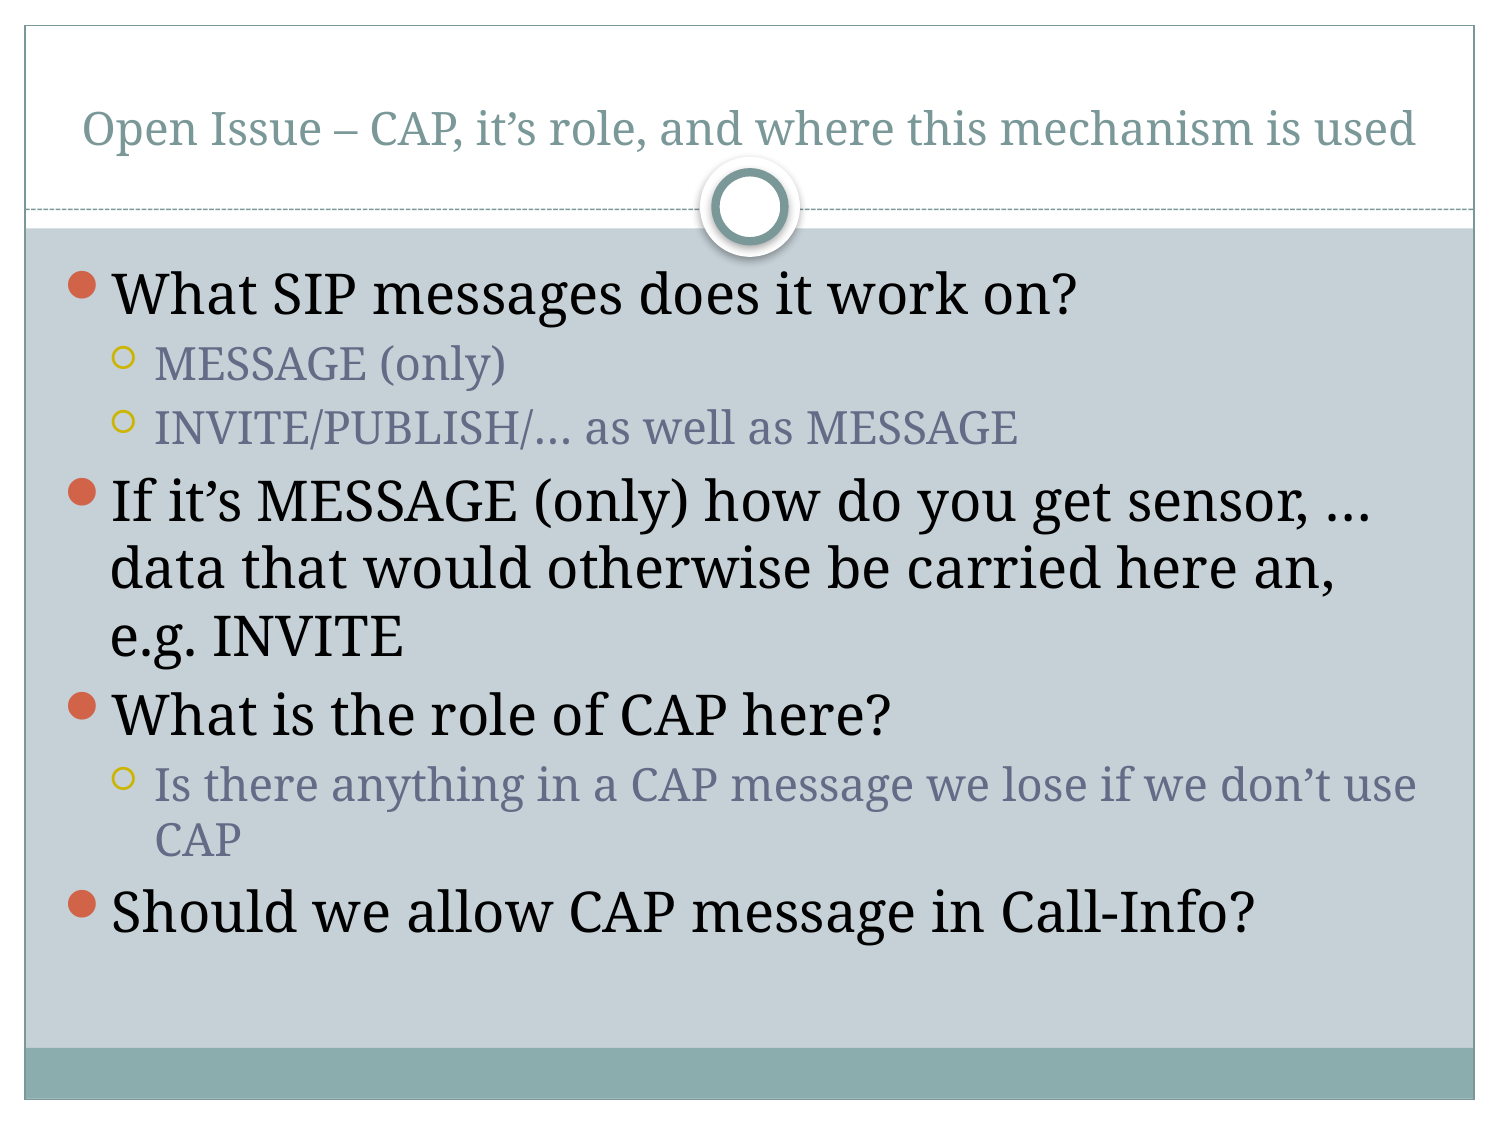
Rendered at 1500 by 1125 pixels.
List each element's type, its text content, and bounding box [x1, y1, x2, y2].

list What SIP messages does it work on? MESSAGE (only) INVITE/PUBLISH/… as well as MESSAGE If it’s MESSAGE (only) how do you get sensor, … data that would otherwise be carried here an, e.g. INVITE What is the role of CAP here? Is there anything in a CAP message we lose if we don’t use CAP Should we allow CAP message in Call-Info? [49, 250, 1445, 1001]
title Open Issue – CAP, it’s role, and where this mechanism is used [49, 37, 1450, 162]
